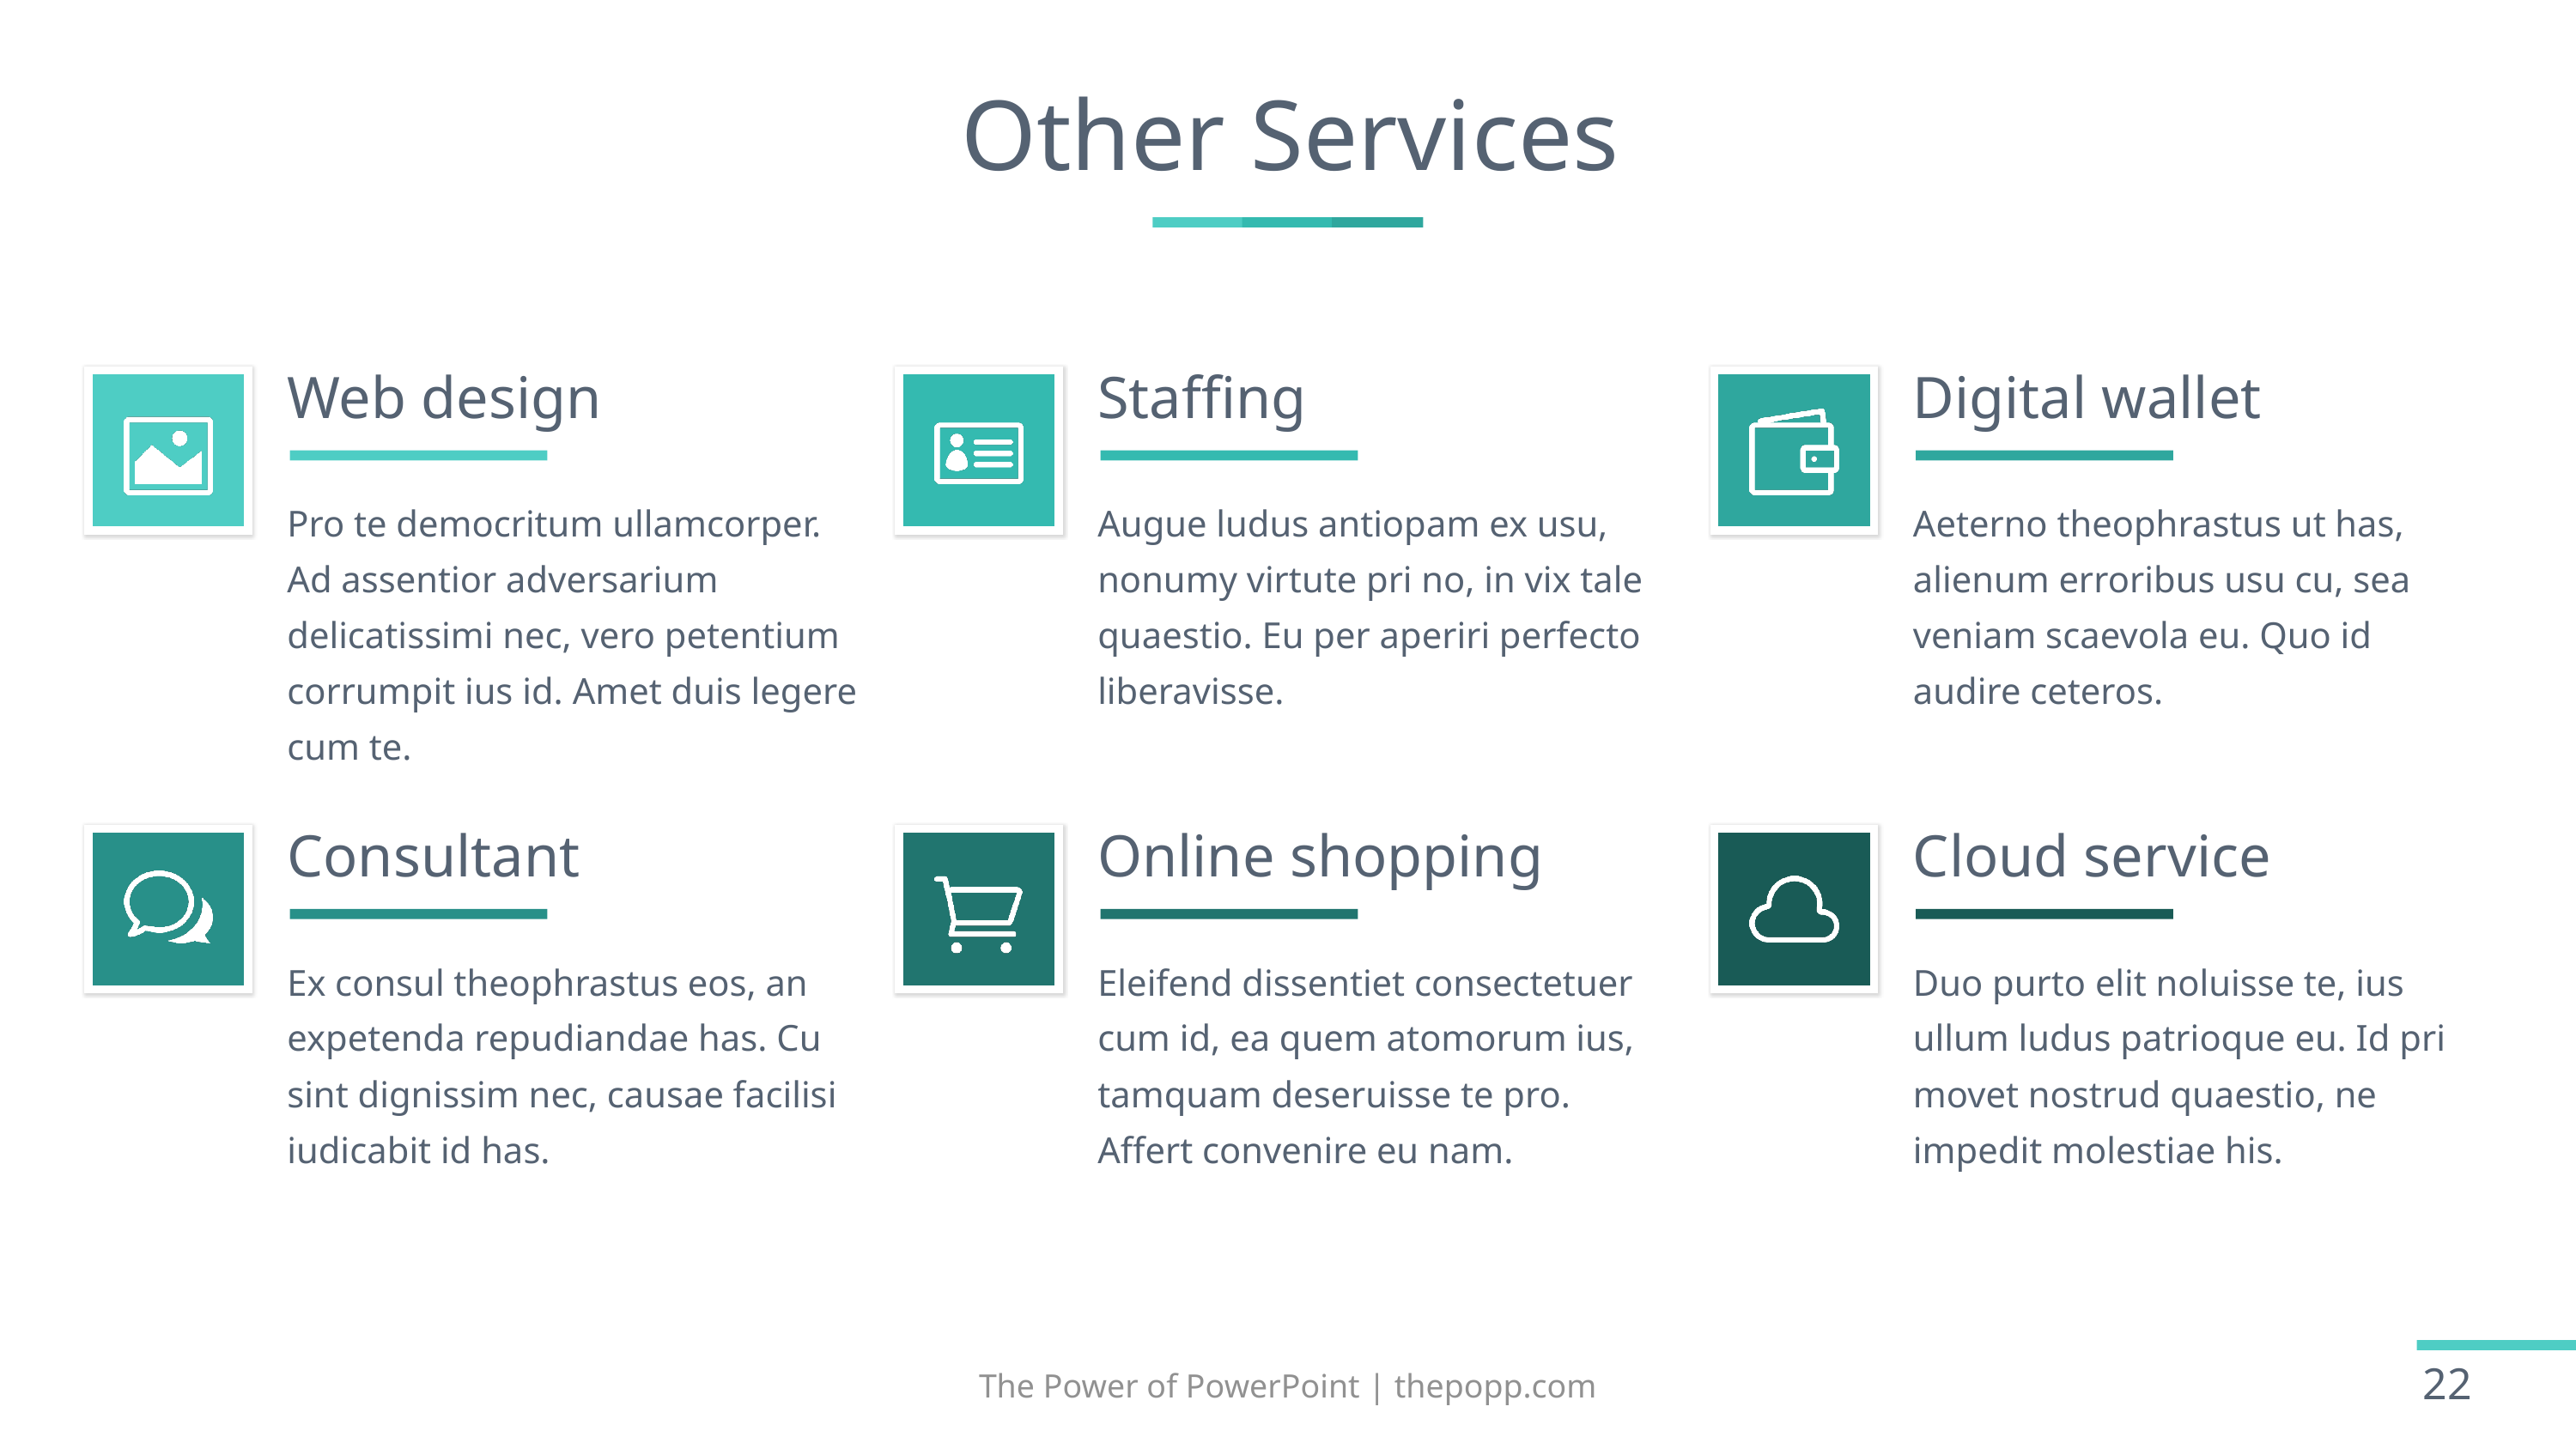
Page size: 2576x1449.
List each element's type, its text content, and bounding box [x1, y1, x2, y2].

picture [934, 405, 1024, 495]
list Duo purto elit noluisse te, ius ullum ludus patrioque eu. Id pri movet nostrud quaestio, ne impedit molestiae his. [1899, 940, 2500, 1231]
footer The Power of PowerPoint | thepopp.com [853, 1349, 1723, 1427]
picture [1749, 405, 1839, 495]
picture [124, 405, 213, 495]
list Ex consul theophrastus eos, an expetenda repudiandae has. Cu sint dignissim nec, causae facilisi iudicabit id has. [274, 940, 873, 1231]
list Augue ludus antiopam ex usu, nonumy virtute pri no, in vix tale quaestio. Eu per aperiri perfecto liberavisse. [1084, 482, 1684, 772]
title Other Services [69, 49, 2512, 230]
list Digital wallet [1899, 343, 2500, 448]
list Aeterno theophrastus ut has, alienum erroribus usu cu, sea veniam scaevola eu. Quo id audire ceteros. [1899, 482, 2500, 772]
picture [1749, 864, 1839, 954]
list Pro te democritum ullamcorper. Ad assentior adversarium delicatissimi nec, vero petentium corrumpit ius id. Amet duis legere cum te. [274, 482, 873, 772]
list Online shopping [1084, 801, 1684, 907]
picture [934, 864, 1024, 954]
list Cloud service [1899, 801, 2500, 907]
list Eleifend dissentiet consectetuer cum id, ea quem atomorum ius, tamquam deseruisse te pro. Affert convenire eu nam. [1084, 940, 1684, 1231]
list Web design [274, 343, 873, 448]
picture [124, 864, 213, 954]
list Staffing [1084, 343, 1684, 448]
slide_number 22 [2409, 1351, 2576, 1421]
list Consultant [274, 801, 873, 907]
